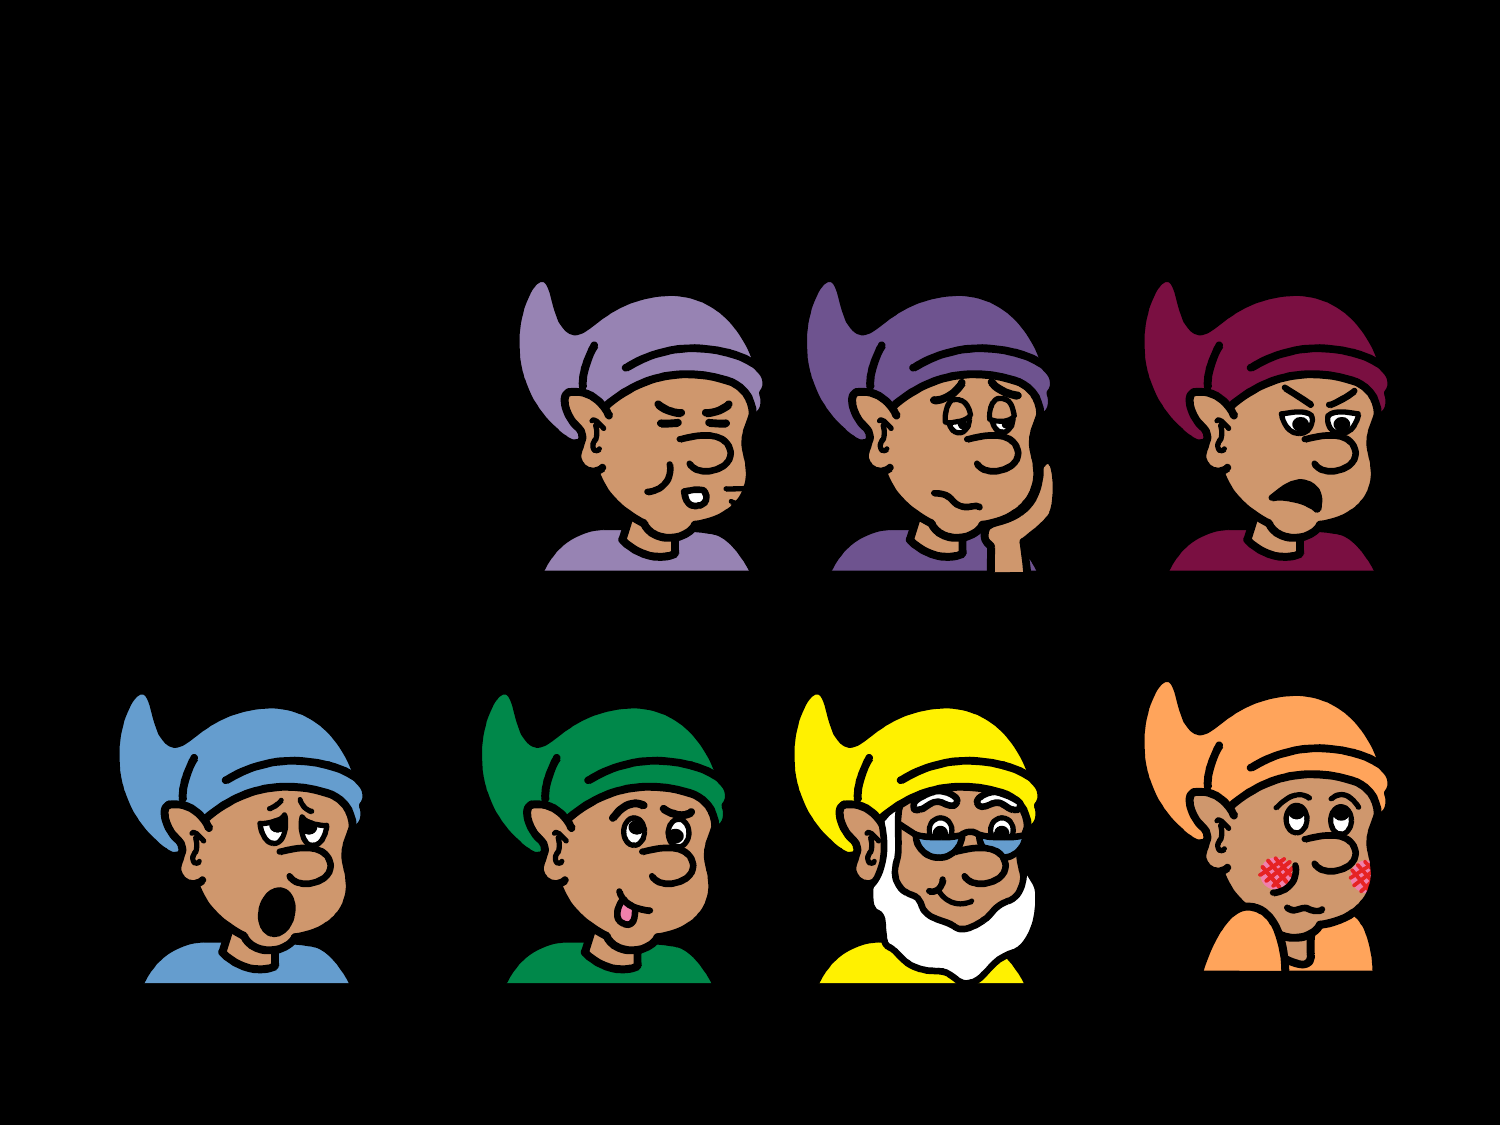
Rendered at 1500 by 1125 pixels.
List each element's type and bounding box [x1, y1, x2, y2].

picture [62, 662, 1463, 996]
picture [462, 262, 1463, 583]
